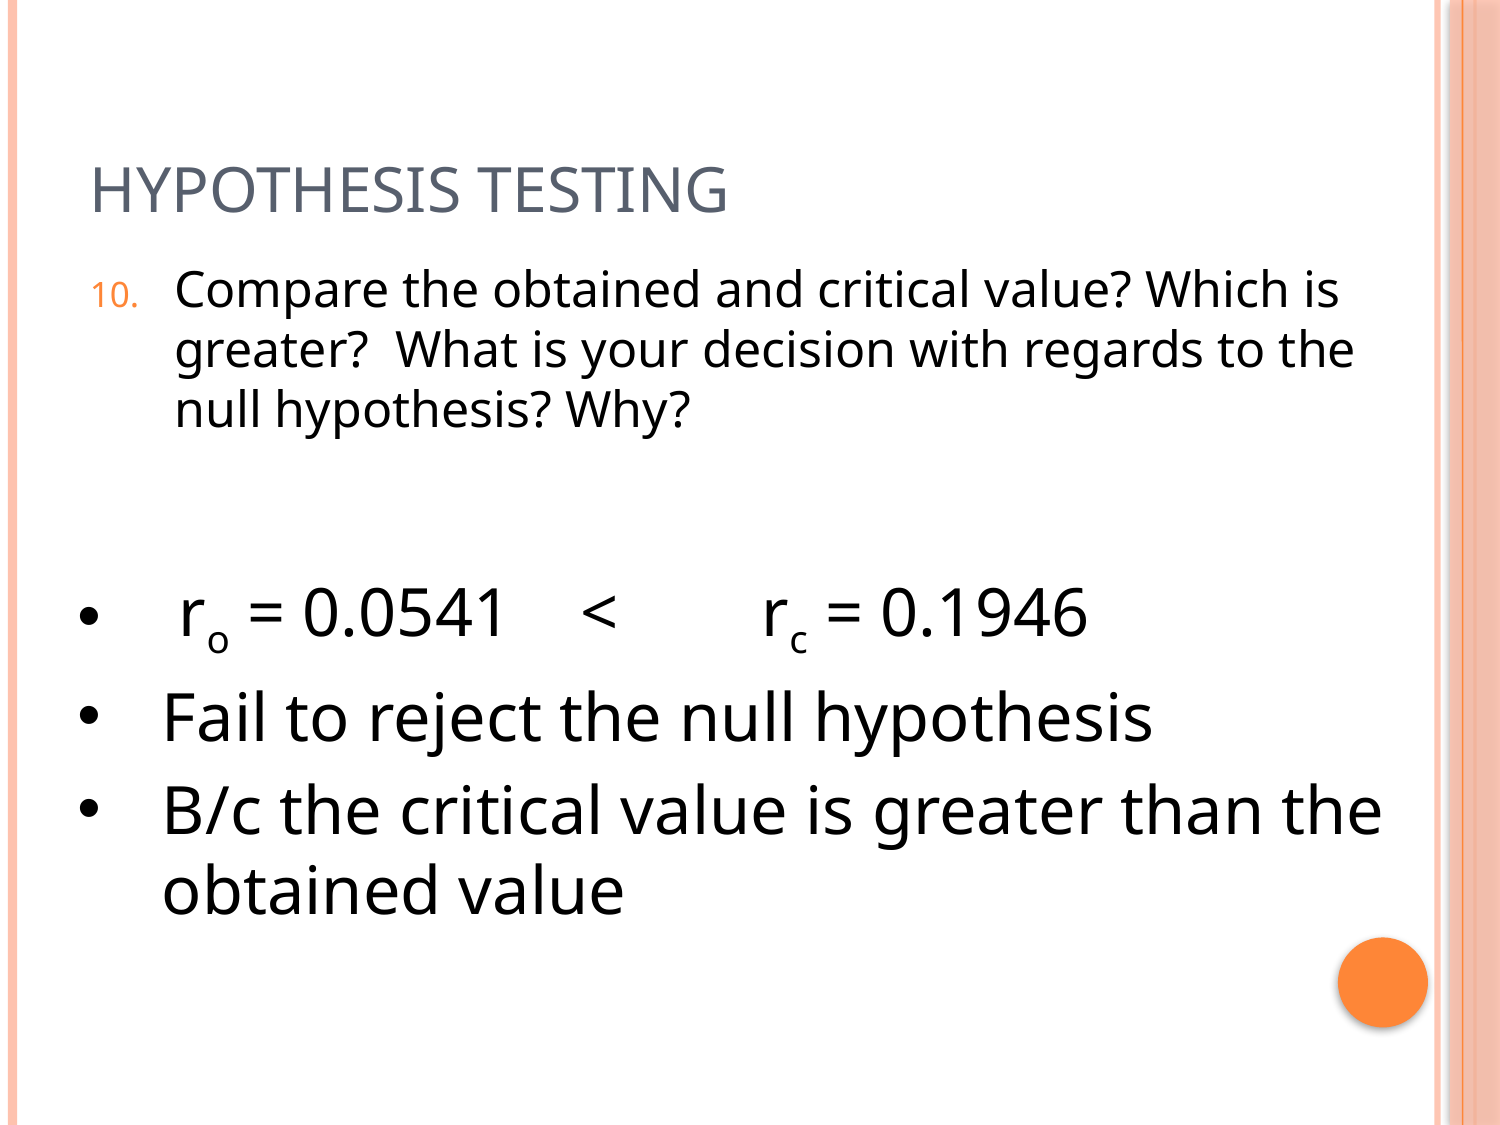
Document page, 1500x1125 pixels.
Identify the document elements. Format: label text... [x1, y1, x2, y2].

text_box ro = 0.0541 < rc = 0.1946 Fail to reject the null hypothesis B/c the critical value is greater than the obtained value [62, 562, 1413, 938]
list Compare the obtained and critical value? Which is greater? What is your decision with regards to the null hypothesis? Why? [75, 249, 1425, 550]
title Hypothesis Testing [75, 45, 1300, 233]
